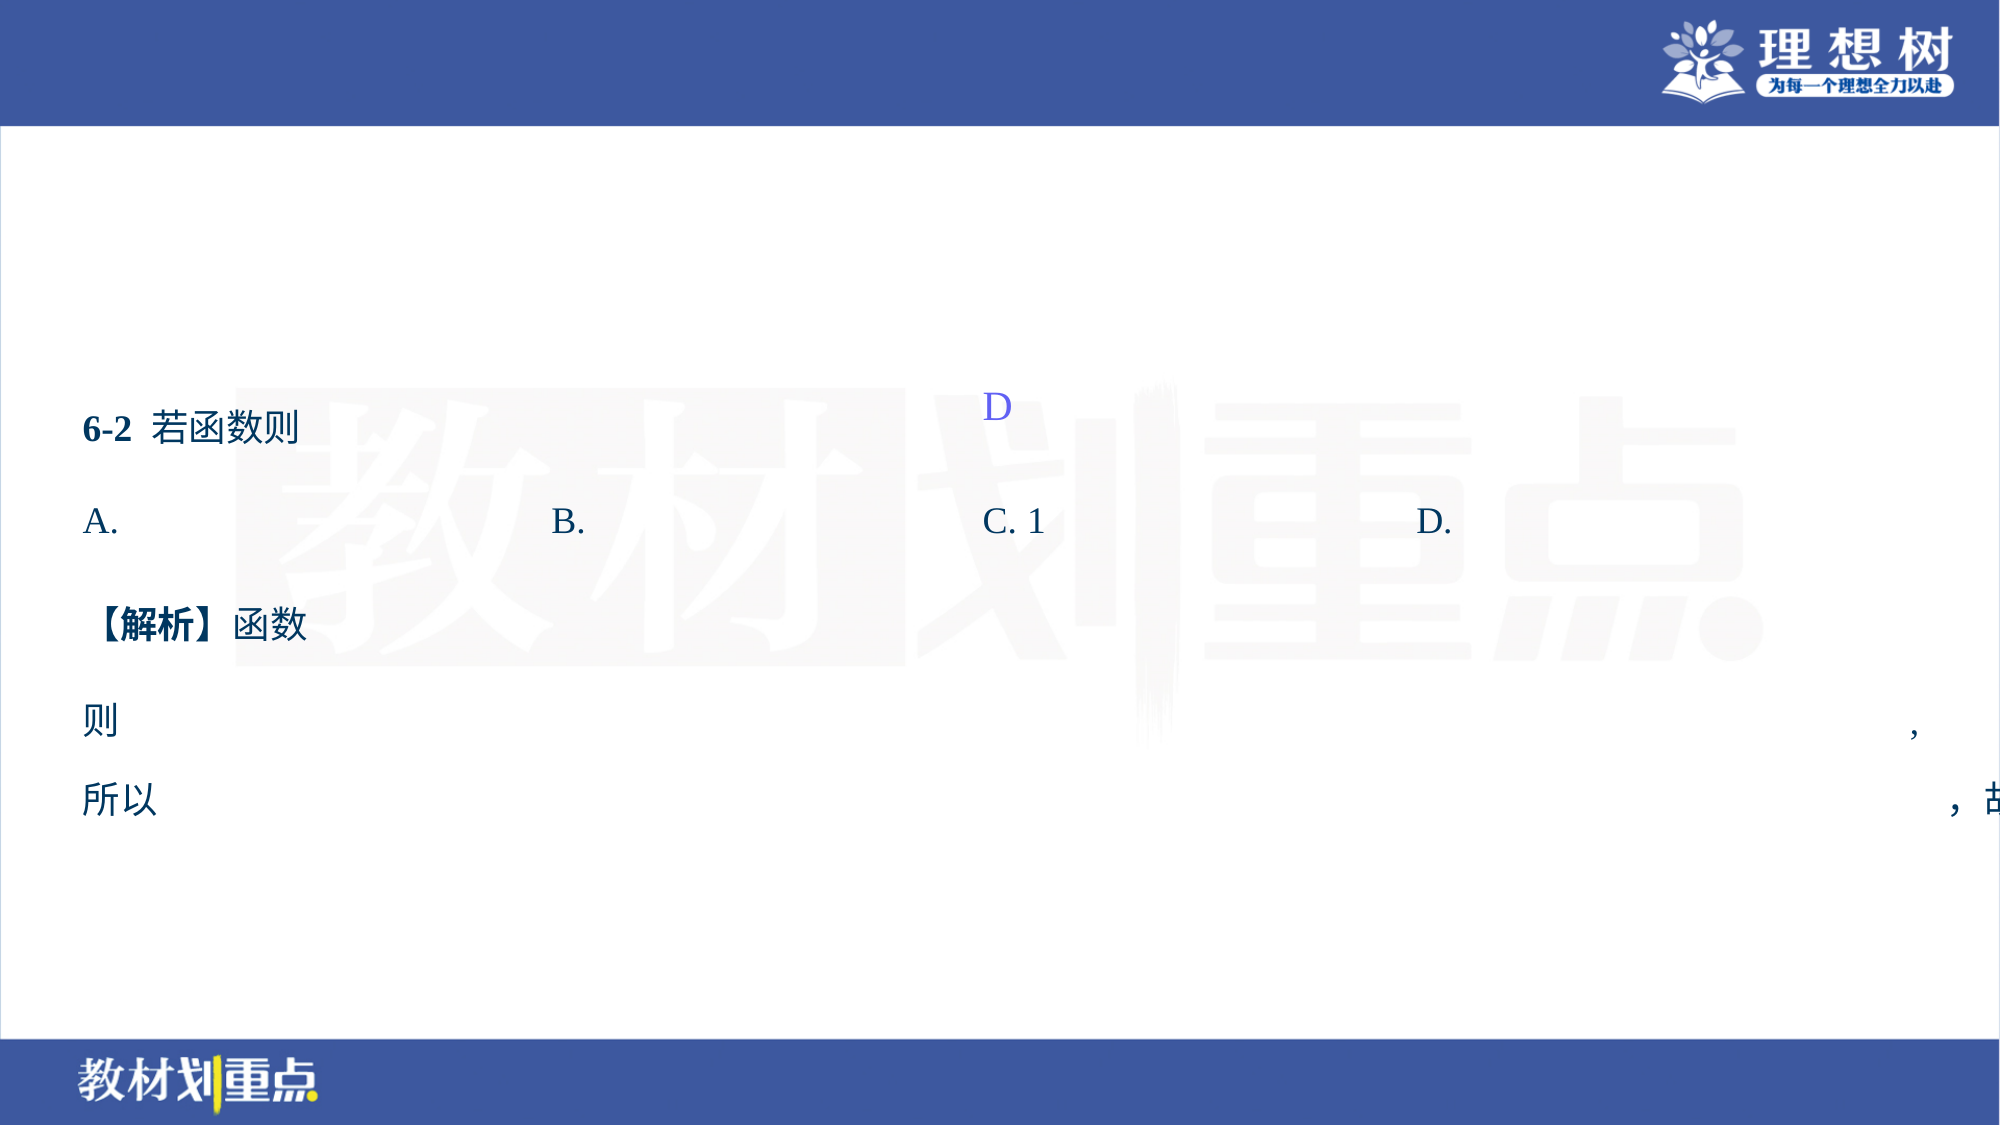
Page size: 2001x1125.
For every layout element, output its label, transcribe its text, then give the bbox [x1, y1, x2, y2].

text_box D [967, 376, 1028, 427]
picture [1990, 801, 1998, 809]
picture [0, 0, 2000, 1125]
